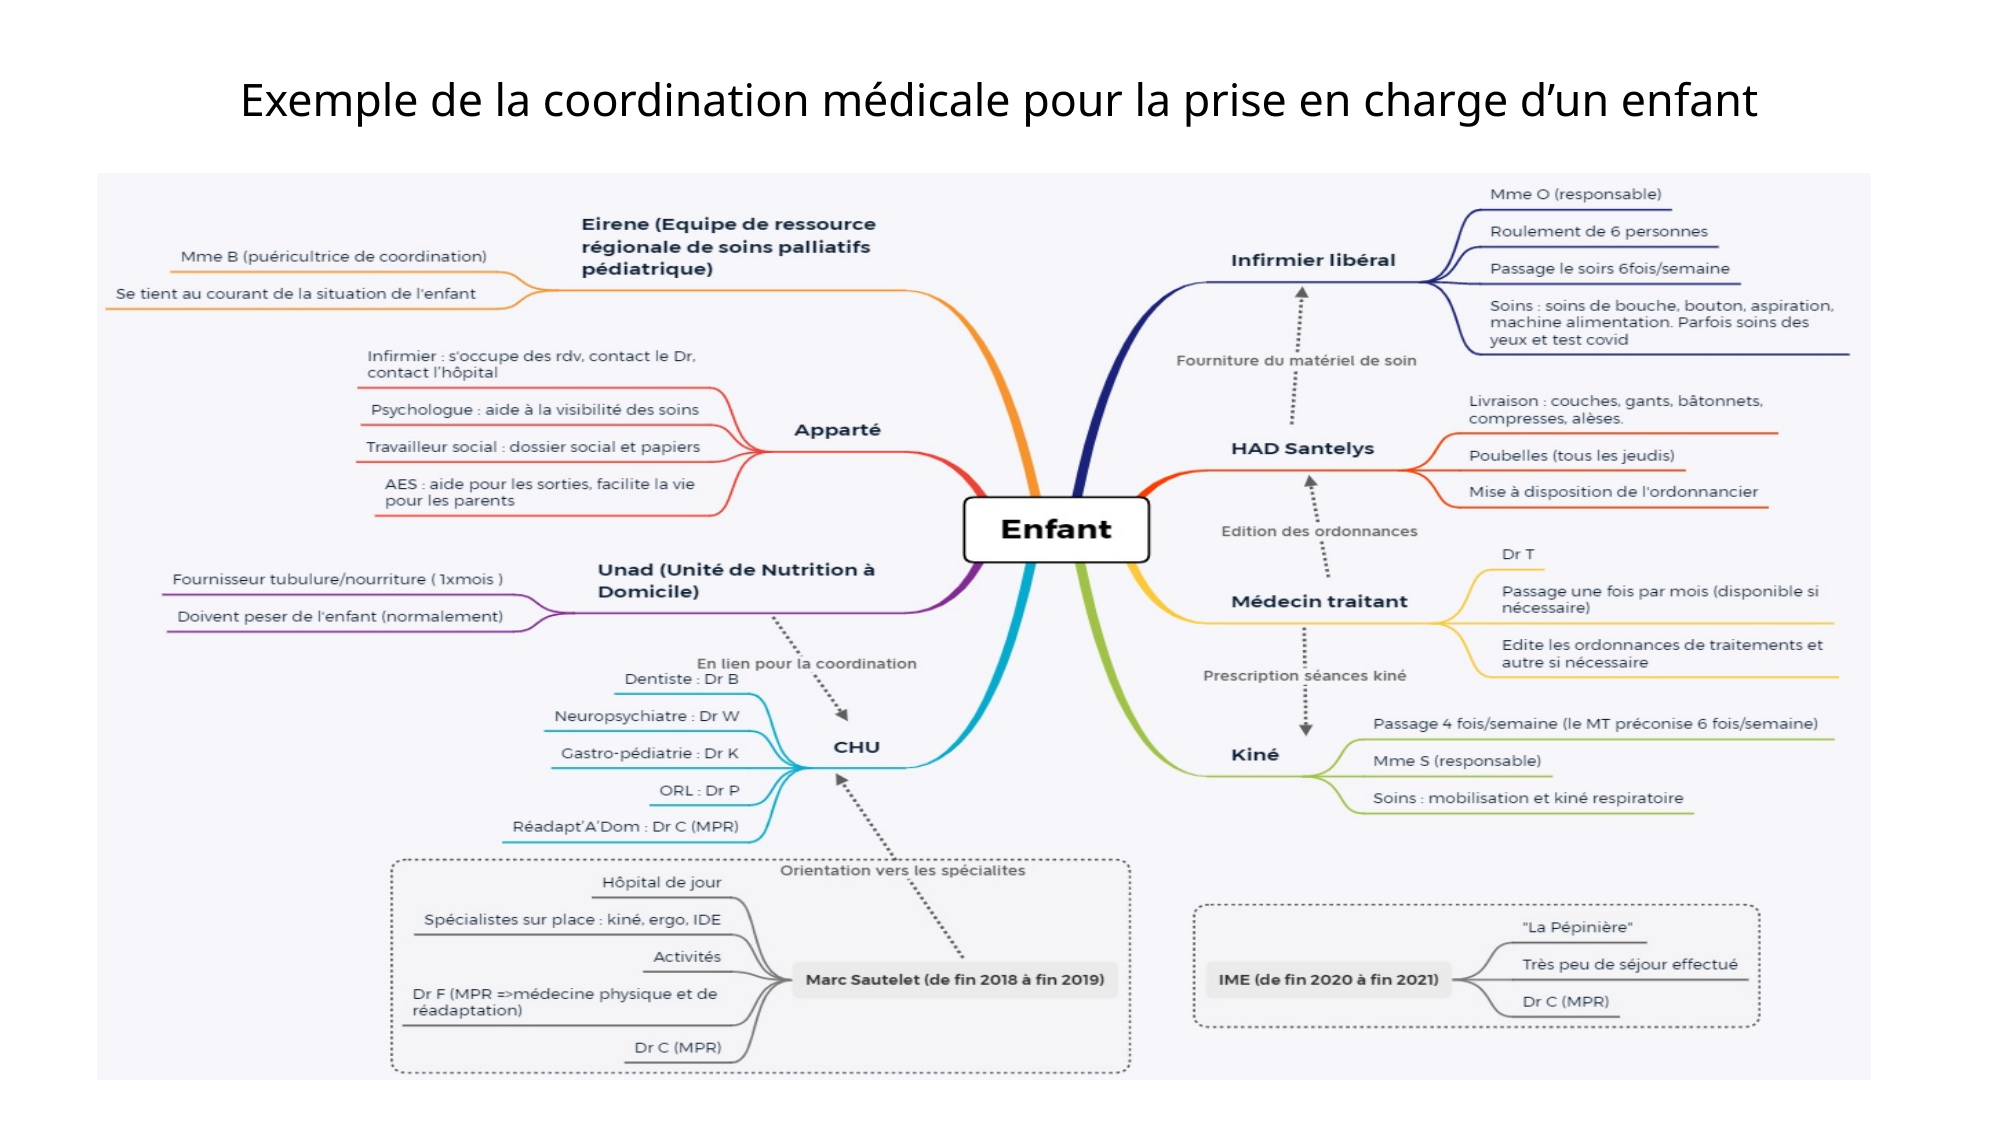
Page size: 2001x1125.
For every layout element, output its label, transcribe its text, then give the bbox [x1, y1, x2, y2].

title Exemple de la coordination médicale pour la prise en charge d’un enfant [137, 56, 1863, 148]
picture [97, 173, 1871, 1080]
